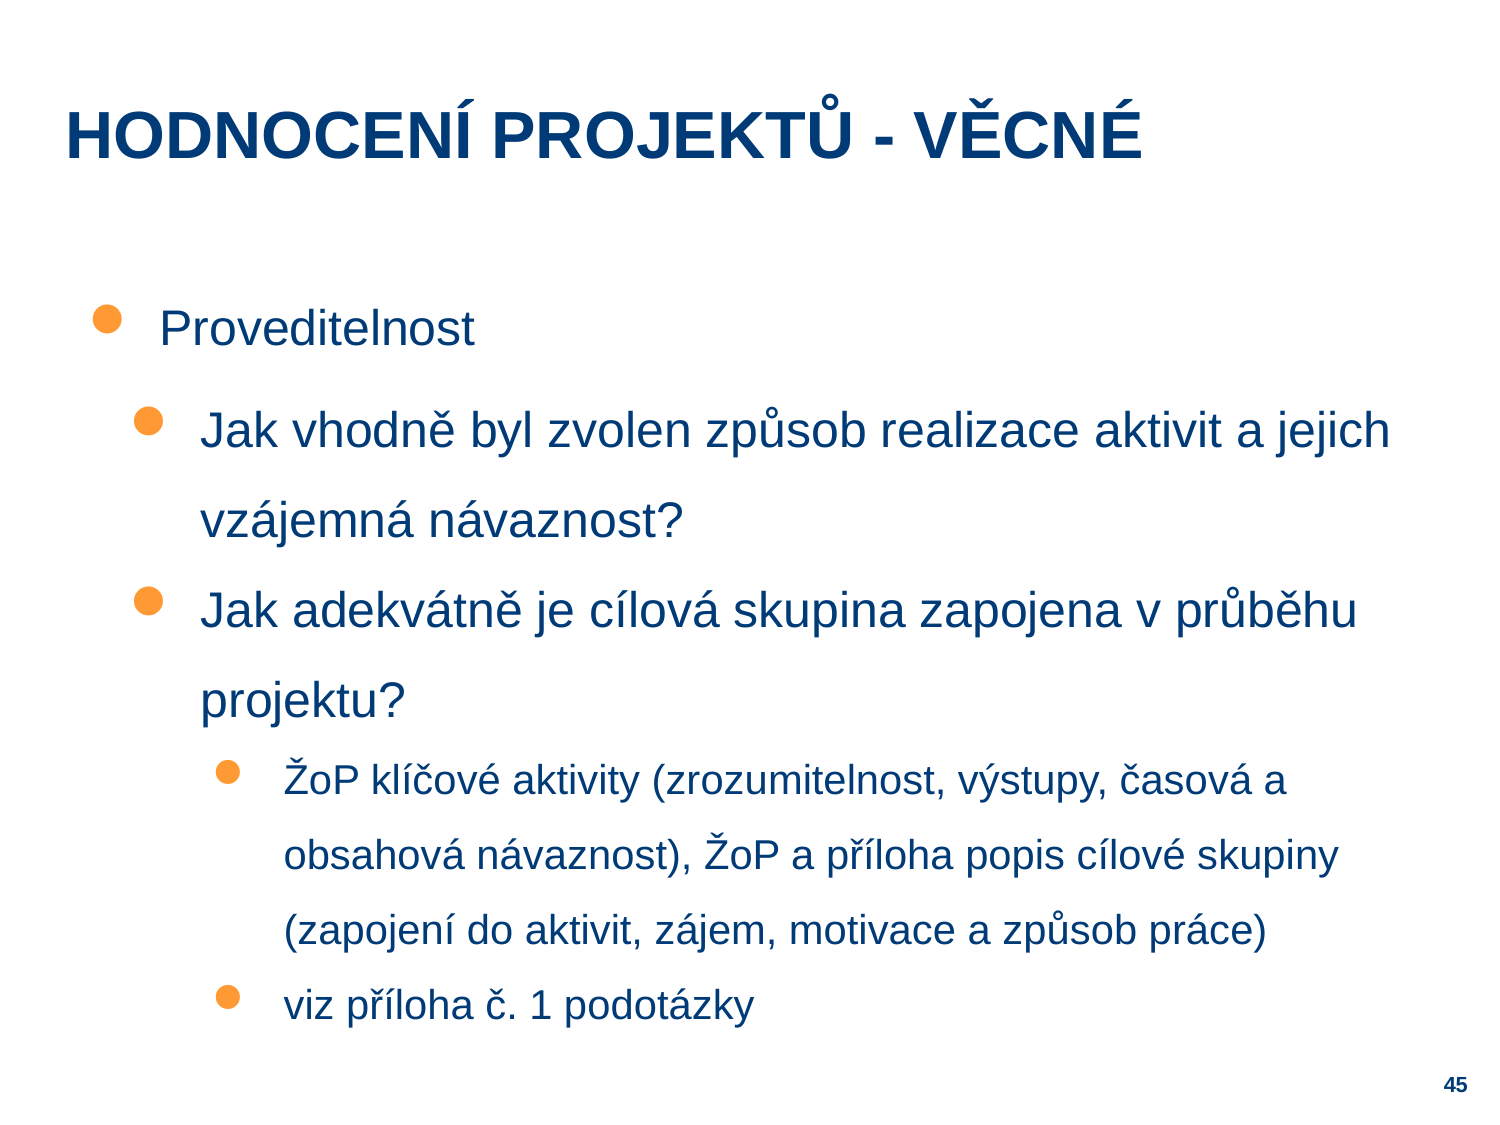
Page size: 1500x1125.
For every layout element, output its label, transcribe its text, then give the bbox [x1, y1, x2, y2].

title Hodnocení projektů - věcné [59, 42, 1441, 220]
list Proveditelnost Jak vhodně byl zvolen způsob realizace aktivit a jejich vzájemná návaznost? Jak adekvátně je cílová skupina zapojena v průběhu projektu? ŽoP klíčové aktivity (zrozumitelnost, výstupy, časová a obsahová návaznost), ŽoP a příloha popis cílové skupiny (zapojení do aktivit, zájem, motivace a způsob práce) viz příloha č. 1 podotázky [88, 295, 1412, 1004]
slide_number 45 [1417, 1068, 1495, 1099]
